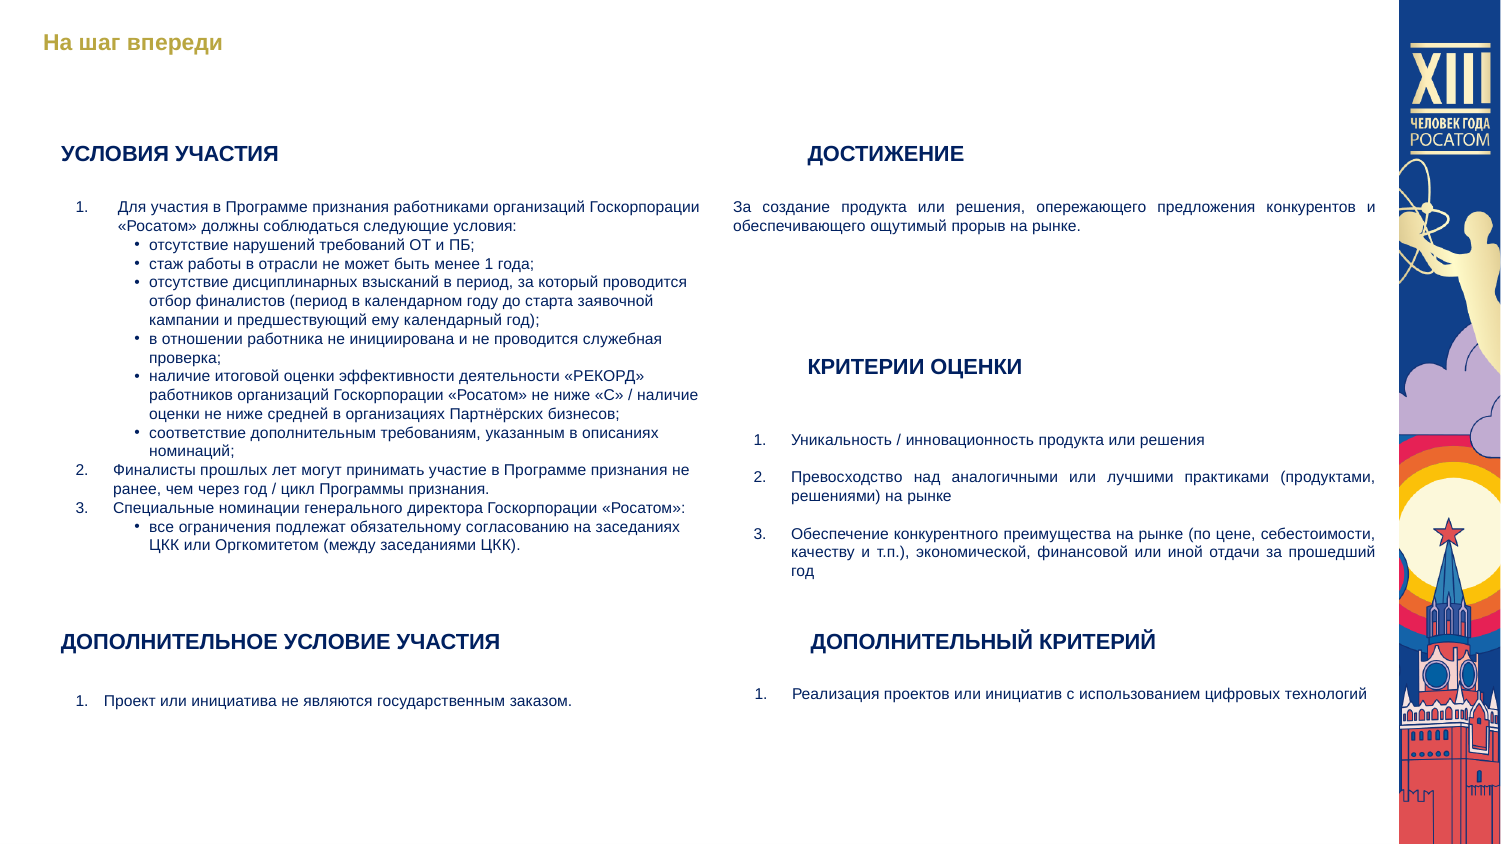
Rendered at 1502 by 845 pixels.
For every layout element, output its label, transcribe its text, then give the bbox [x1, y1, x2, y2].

text_box ДОСТИЖЕНИЕ [807, 126, 1158, 168]
text_box За создание продукта или решения, опережающего предложения конкурентов и обеспечивающего ощутимый прорыв на рынке. [718, 189, 1391, 243]
text_box На шаг впереди [28, 20, 1402, 63]
text_box Для участия в Программе признания работниками организаций Госкорпорации «Росатом» должны соблюдаться следующие условия: отсутствие нарушений требований ОТ и ПБ; стаж работы в отрасли не может быть менее 1 года; отсутствие дисциплинарных взысканий в период, за который проводится отбор финалистов (период в календарном году до старта заявочной кампании и предшествующий ему календарный год); в отношении работника не инициирована и не проводится служебная проверка; наличие итоговой оценки эффективности деятельности «РЕКОРД» работников организаций Госкорпорации «Росатом» не ниже «С» / наличие оценки не ниже средней в организациях Партнёрских бизнесов; соответствие дополнительным требованиям, указанным в описаниях номинаций; Финалисты прошлых лет могут принимать участие в Программе признания не ранее, чем через год / цикл Программы признания. Специальные номинации генерального директора Госкорпорации «Росатом»: все ограничения подлежат обязательному согласованию на заседаниях ЦКК или Оргкомитетом (между заседаниями ЦКК). [60, 189, 727, 562]
text_box УСЛОВИЯ УЧАСТИЯ [60, 126, 411, 169]
text_box ДОПОЛНИТЕЛЬНОЕ УСЛОВИЕ УЧАСТИЯ [60, 614, 652, 656]
picture [0, 0, 1501, 844]
text_box Уникальность / инновационность продукта или решения Превосходство над аналогичными или лучшими практиками (продуктами, решениями) на рынке Обеспечение конкурентного преимущества на рынке (по цене, себестоимости, качеству и т.п.), экономической, финансовой или иной отдачи за прошедший год [738, 422, 1390, 588]
text_box КРИТЕРИИ ОЦЕНКИ [807, 339, 1158, 381]
text_box Реализация проектов или инициатив с использованием цифровых технологий [739, 676, 1391, 748]
text_box Проект или инициатива не являются государственным заказом. [60, 683, 727, 717]
text_box ДОПОЛНИТЕЛЬНЫЙ КРИТЕРИЙ [810, 614, 1303, 673]
